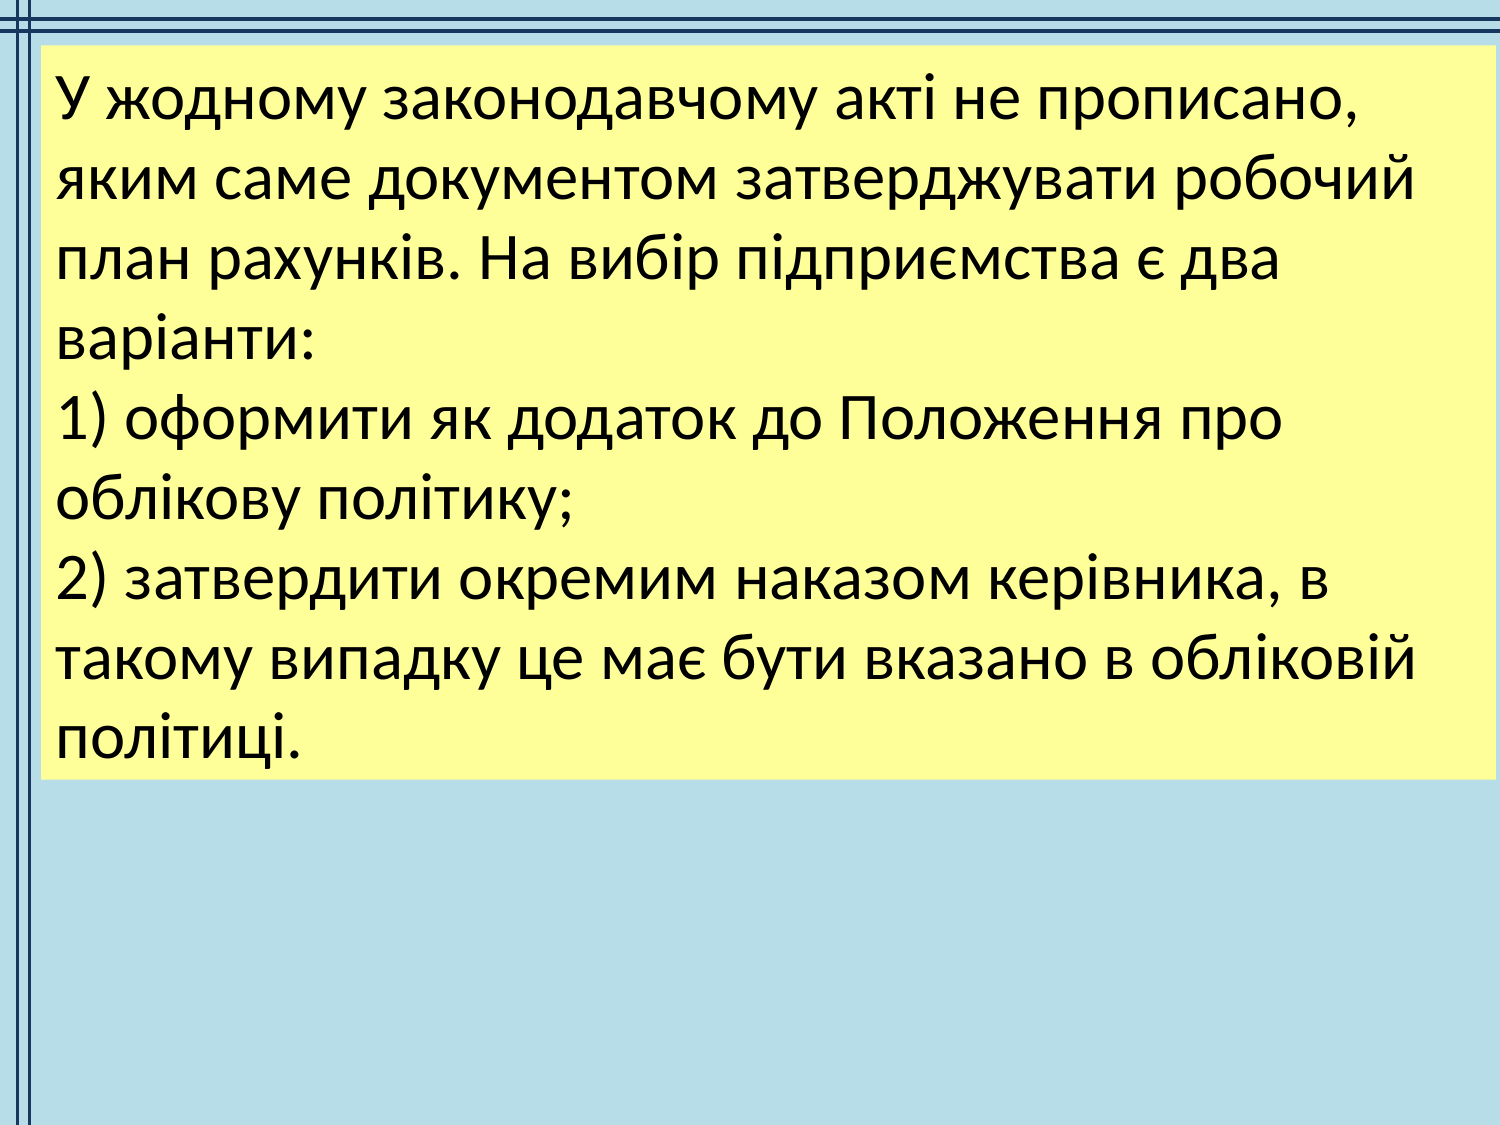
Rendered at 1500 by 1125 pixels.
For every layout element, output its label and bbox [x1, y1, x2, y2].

text_box [0, 0, 1500, 1125]
